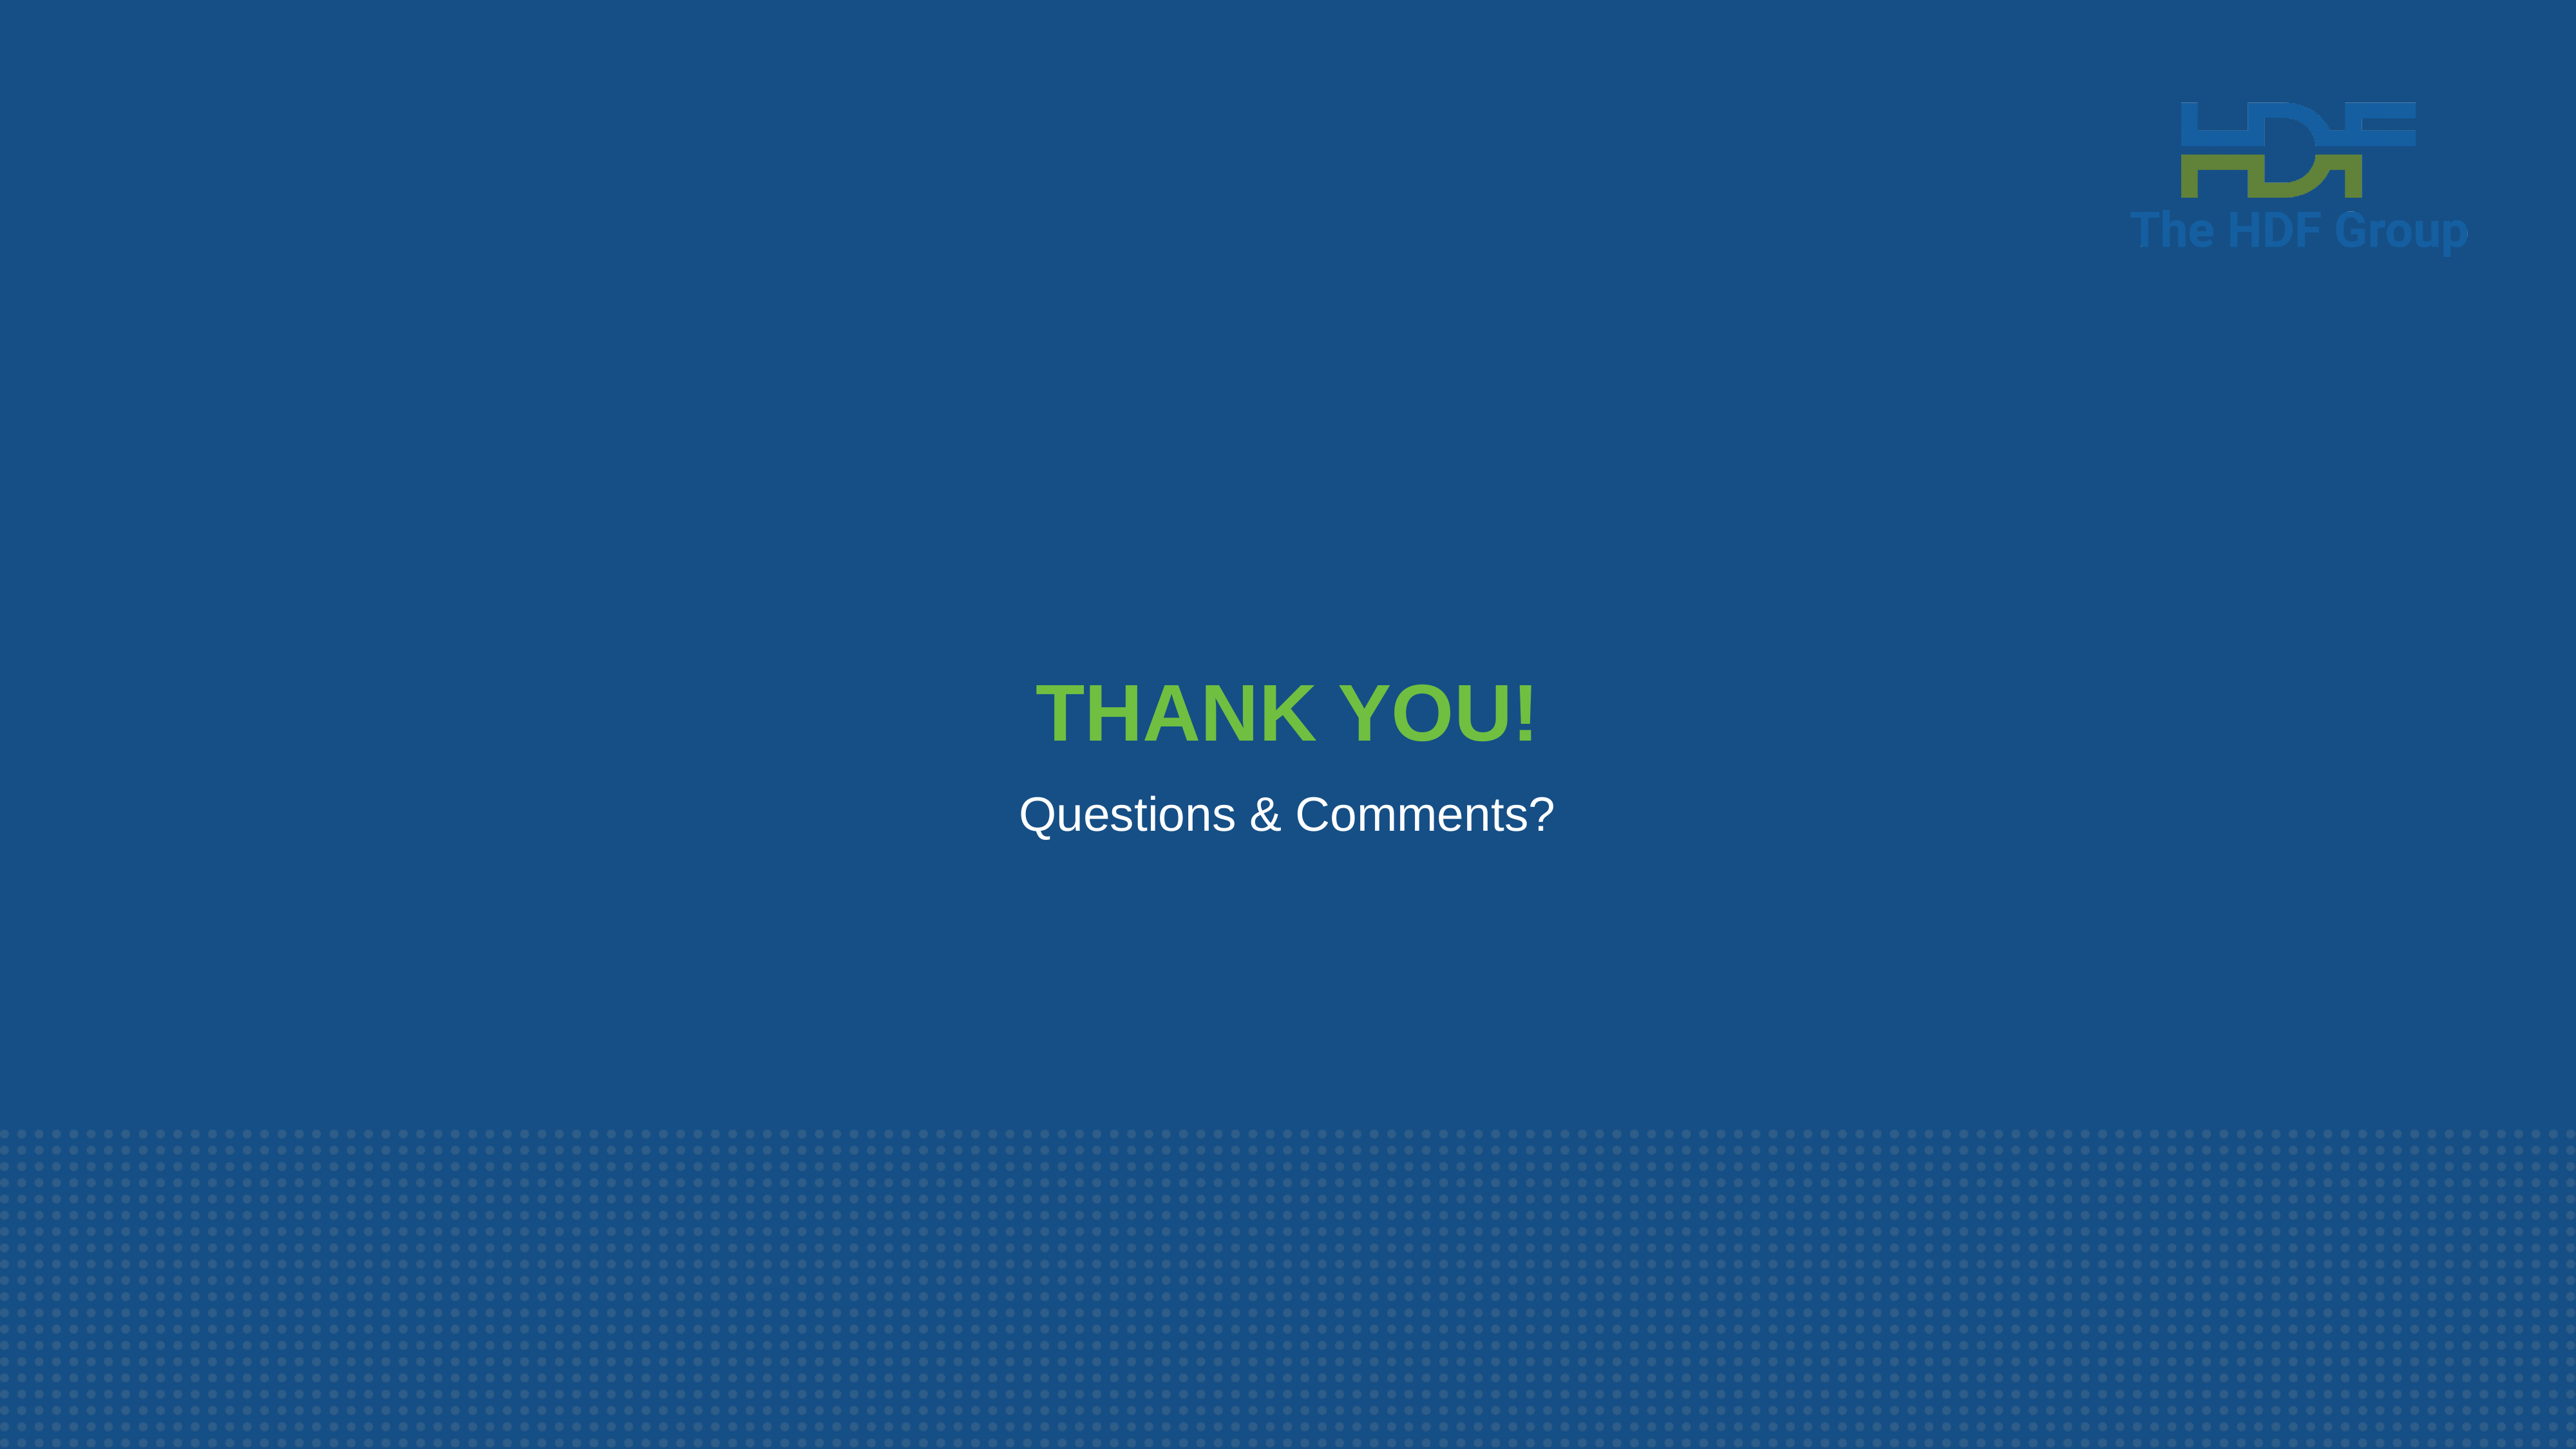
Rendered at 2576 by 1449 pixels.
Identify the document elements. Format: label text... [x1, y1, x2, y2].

title THANK YOU! [176, 641, 2399, 763]
picture [2112, 98, 2485, 263]
list Questions & Comments? [176, 763, 2399, 860]
picture [0, 1129, 2576, 1449]
